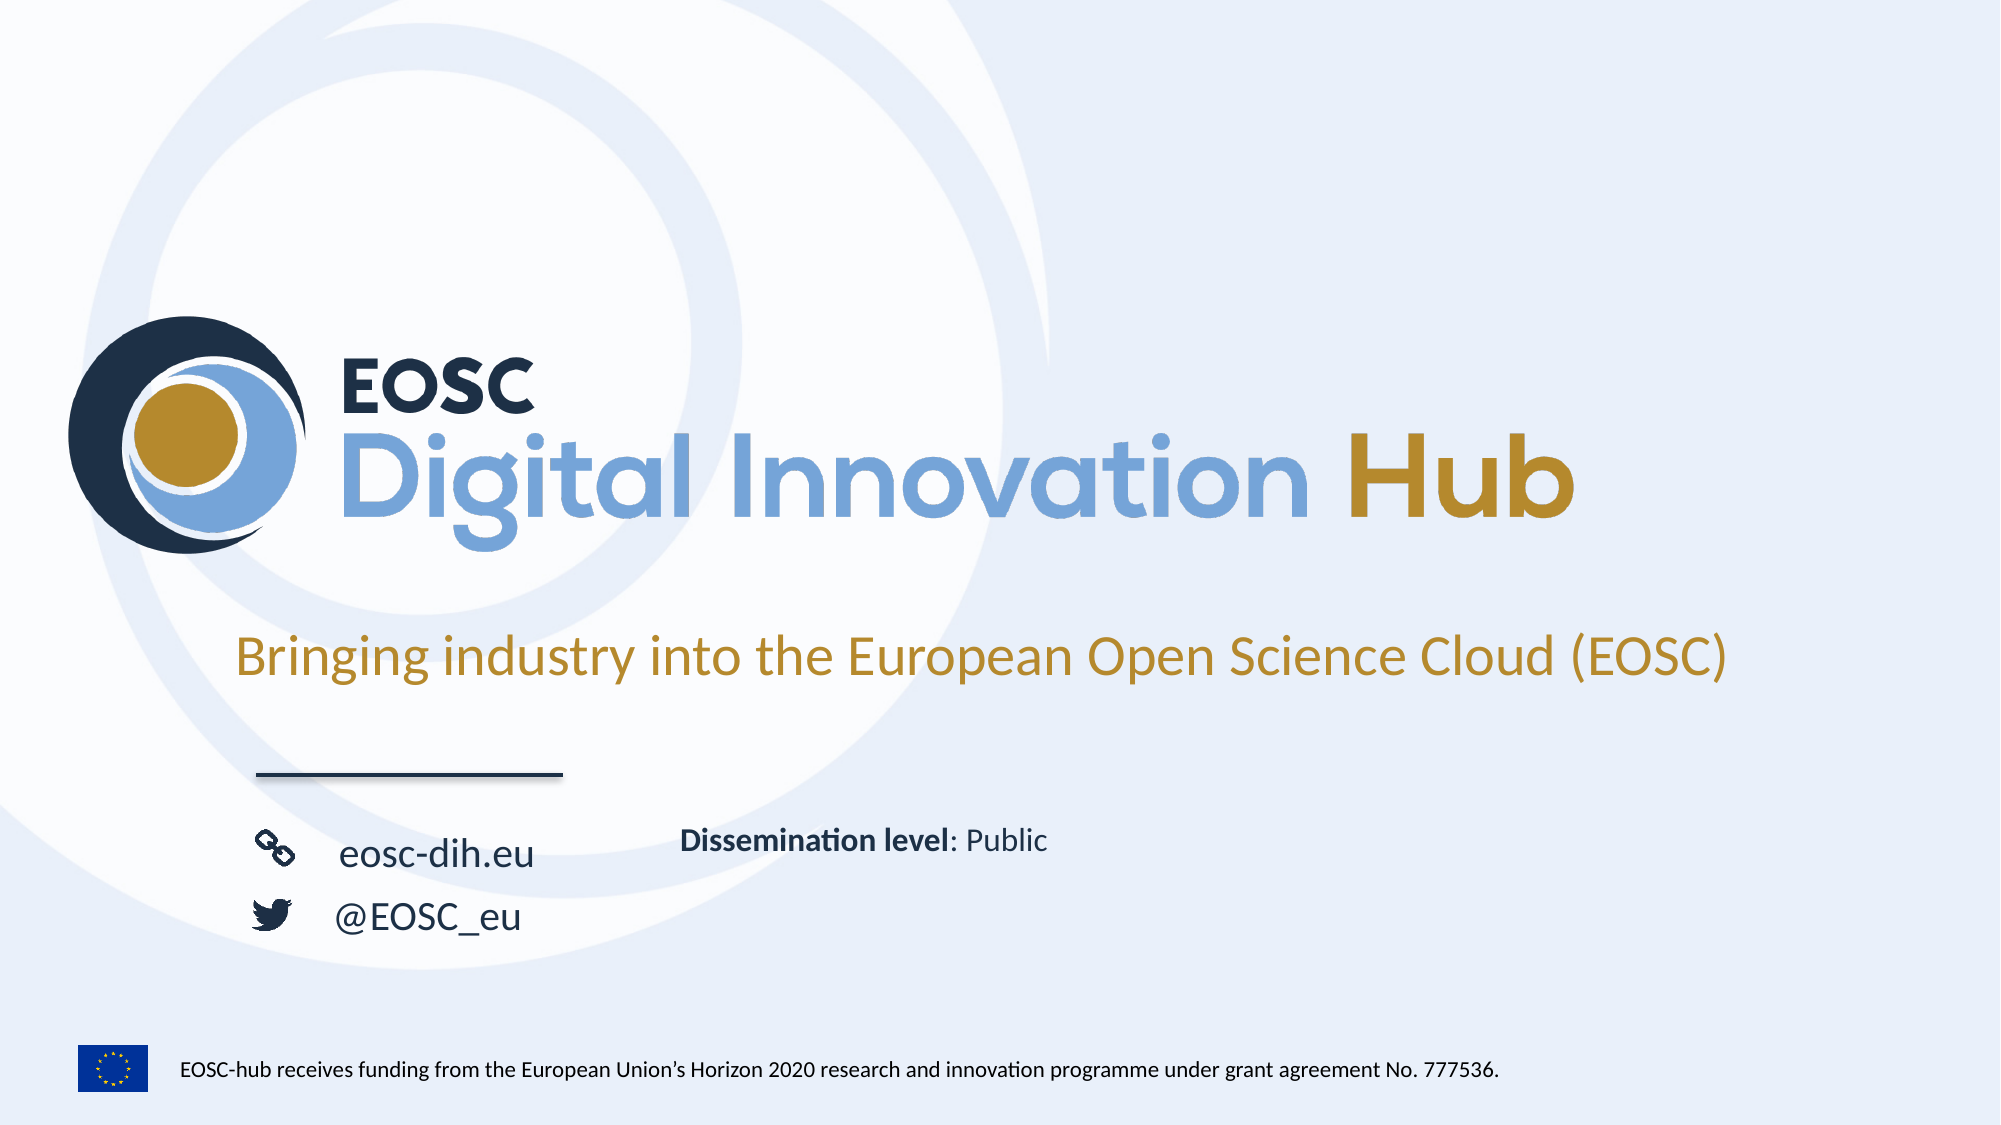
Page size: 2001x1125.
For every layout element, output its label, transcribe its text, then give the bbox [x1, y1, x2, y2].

text_box Dissemination level: Public [665, 810, 2000, 866]
text_box Bringing industry into the European Open Science Cloud (EOSC) [220, 609, 1827, 705]
picture [0, 0, 2001, 1125]
